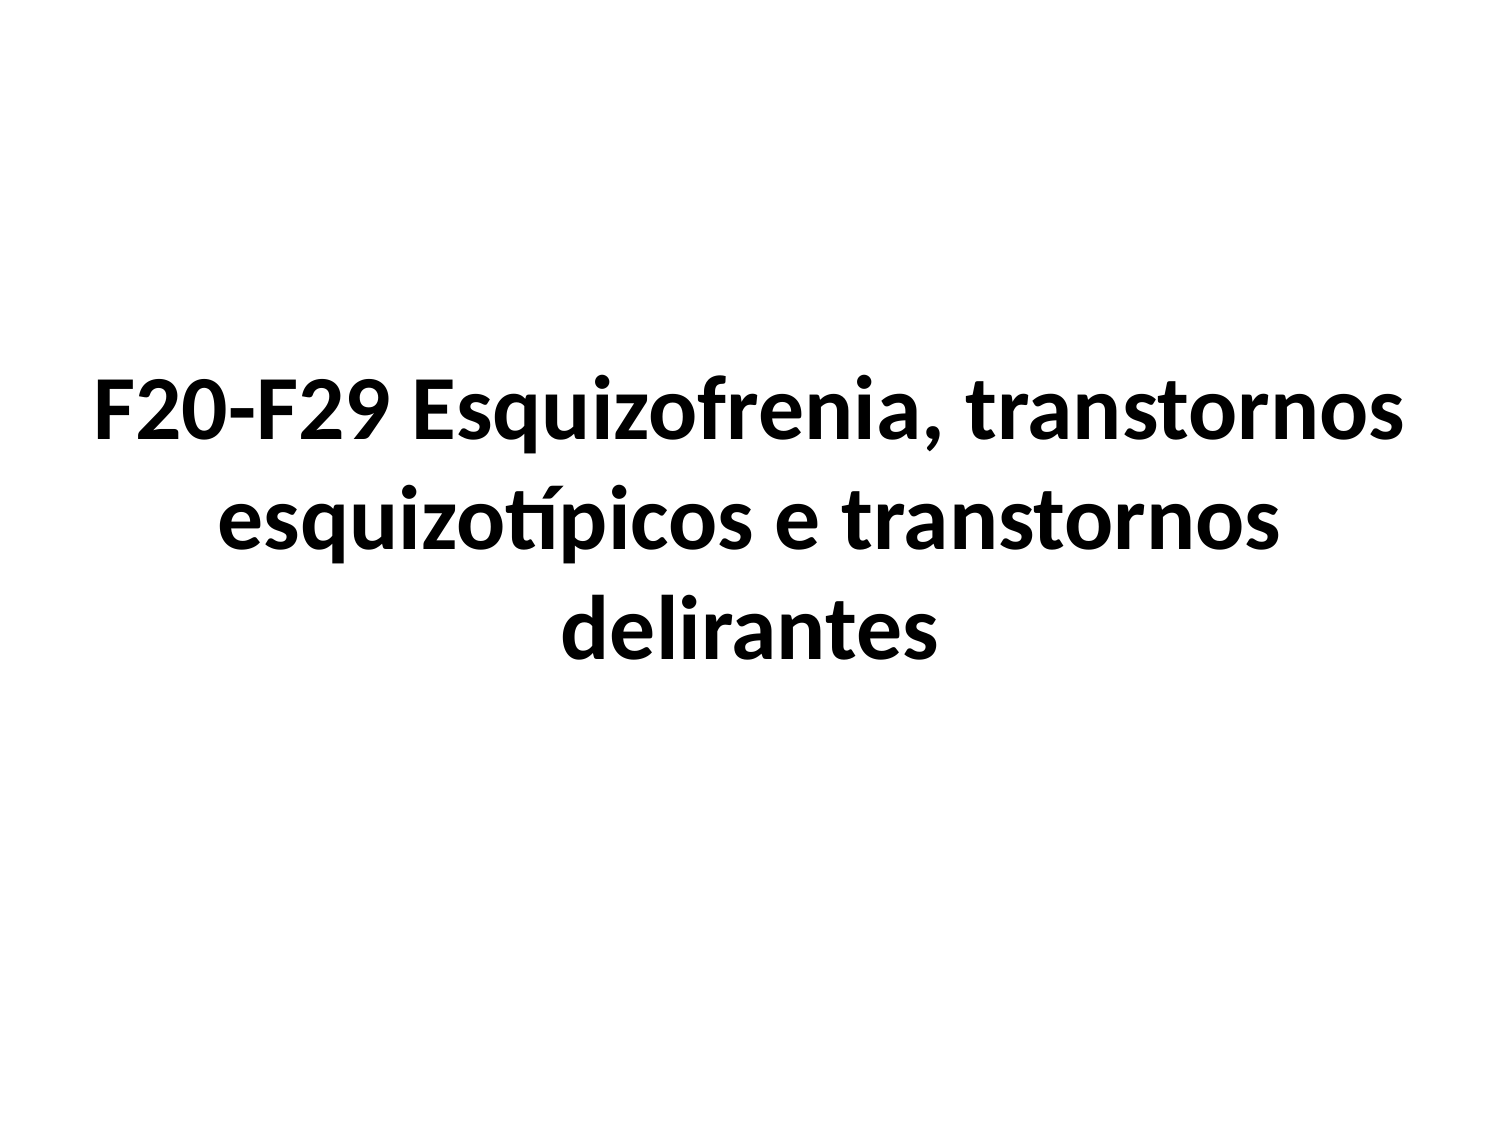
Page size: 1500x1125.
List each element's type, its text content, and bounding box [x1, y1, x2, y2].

title F20-F29 Esquizofrenia, transtornos esquizotípicos e transtornos delirantes [75, 299, 1425, 725]
